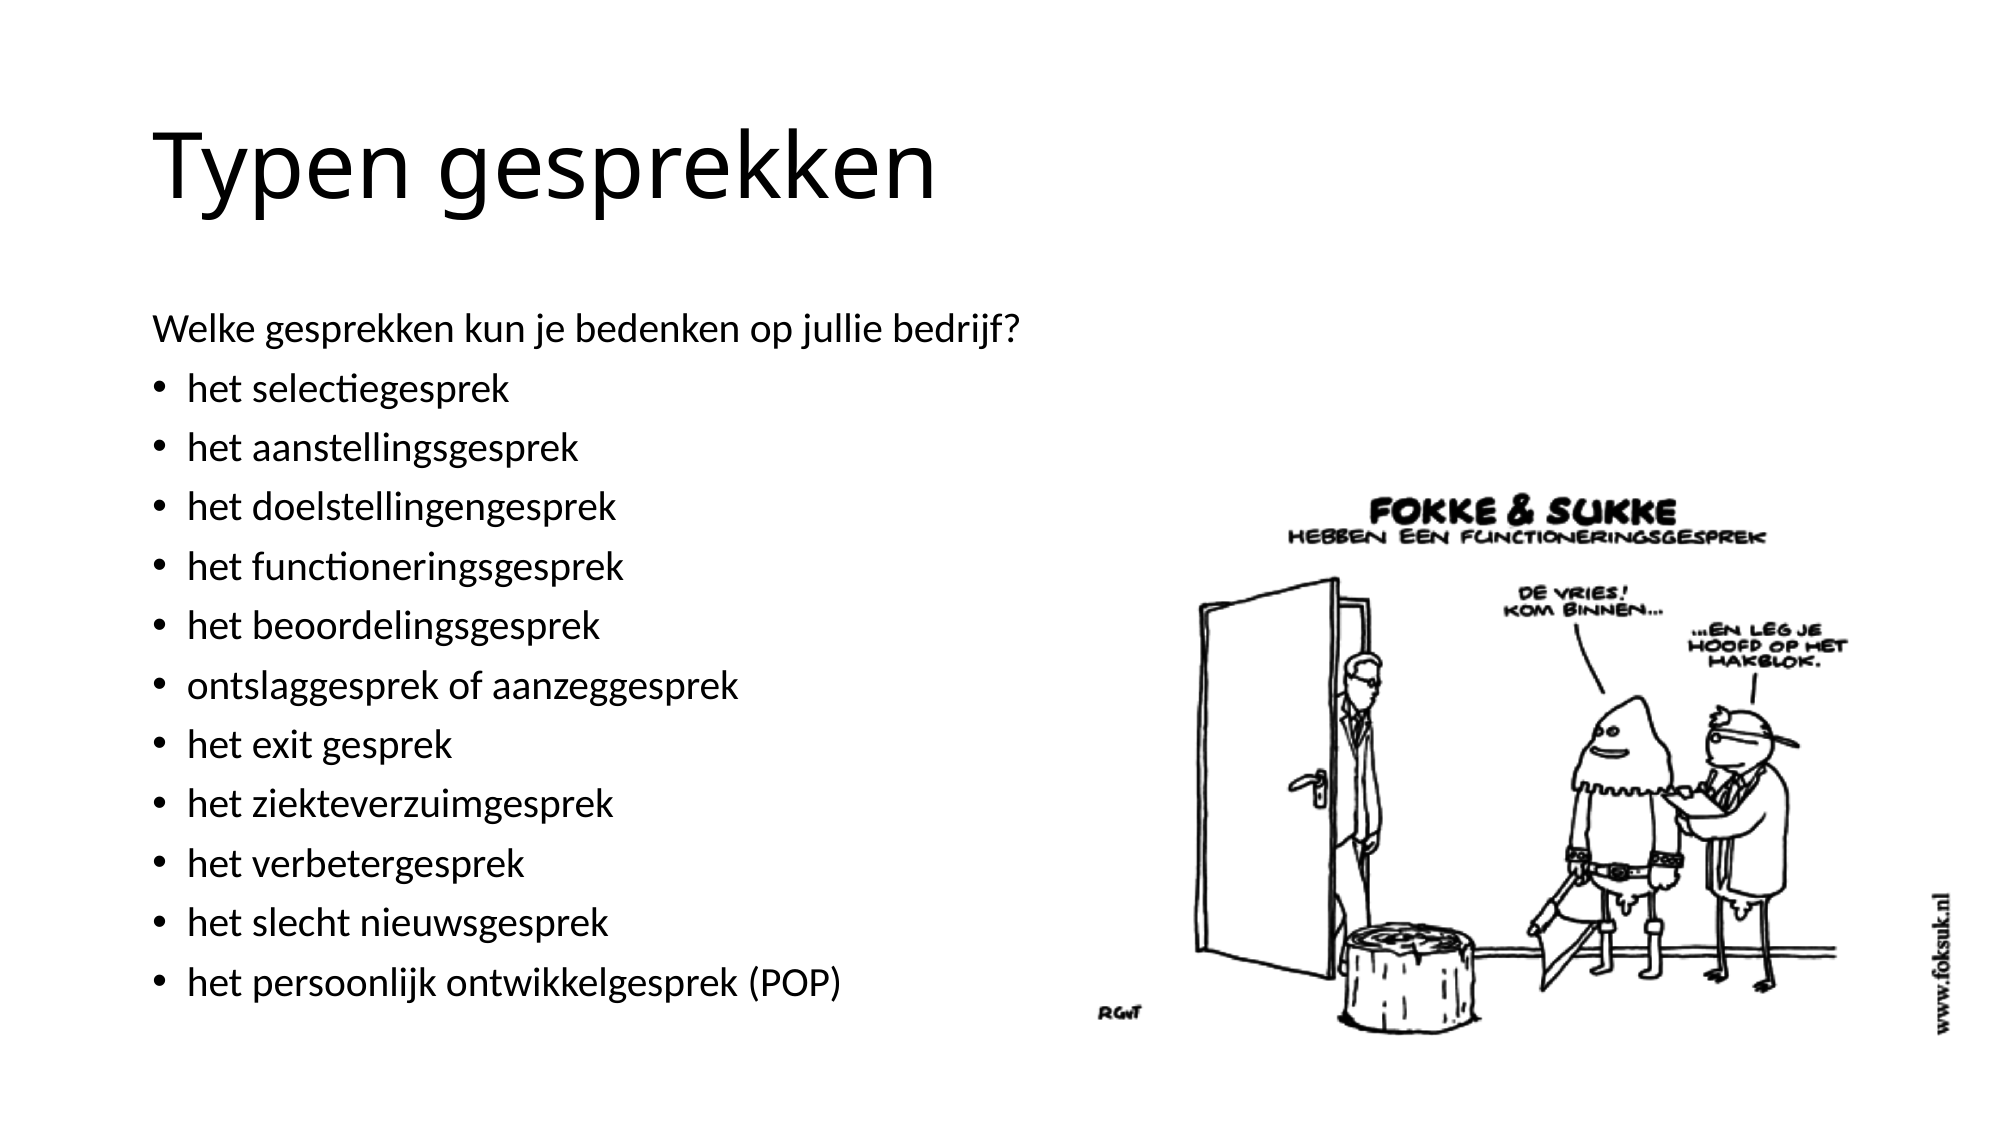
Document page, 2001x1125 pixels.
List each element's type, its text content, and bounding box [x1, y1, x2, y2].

picture [1081, 489, 1956, 1036]
list Welke gesprekken kun je bedenken op jullie bedrijf? het selectiegesprek het aanstellingsgesprek het doelstellingengesprek het functioneringsgesprek het beoordelingsgesprek ontslaggesprek of aanzeggesprek het exit gesprek het ziekteverzuimgesprek het verbetergesprek het slecht nieuwsgesprek het persoonlijk ontwikkelgesprek (POP) [137, 299, 1863, 1014]
title Typen gesprekken [137, 59, 1863, 278]
